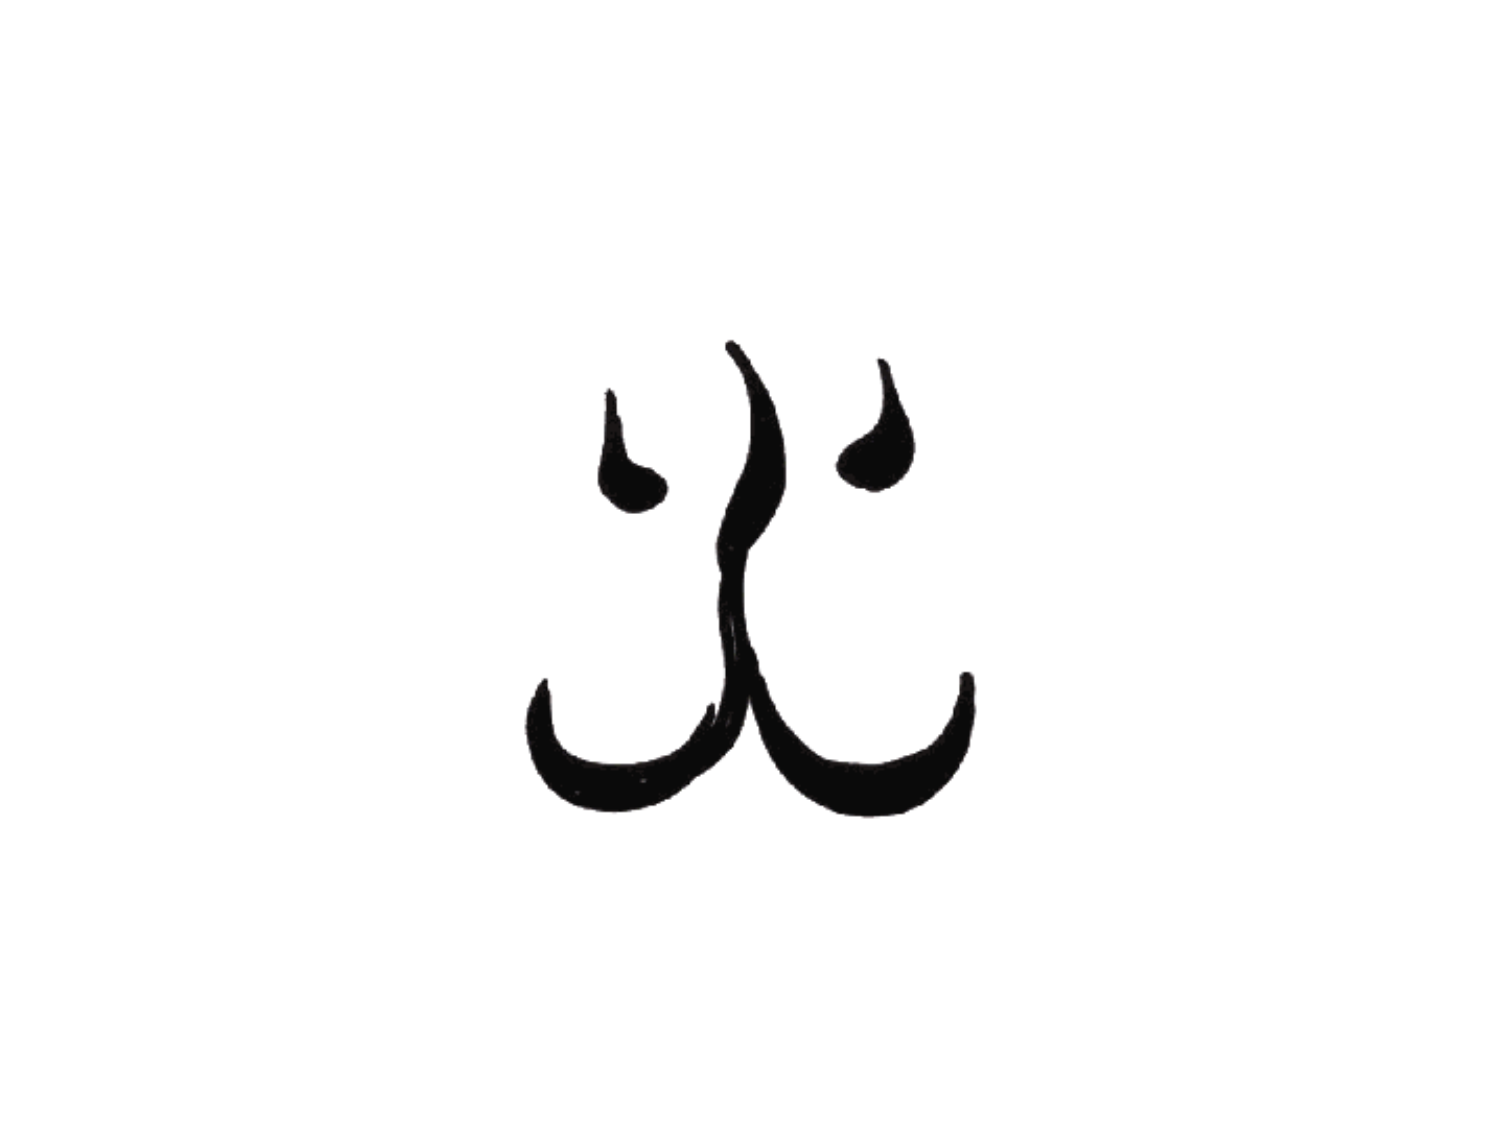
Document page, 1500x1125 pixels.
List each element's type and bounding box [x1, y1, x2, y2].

text_box [494, 251, 1006, 874]
